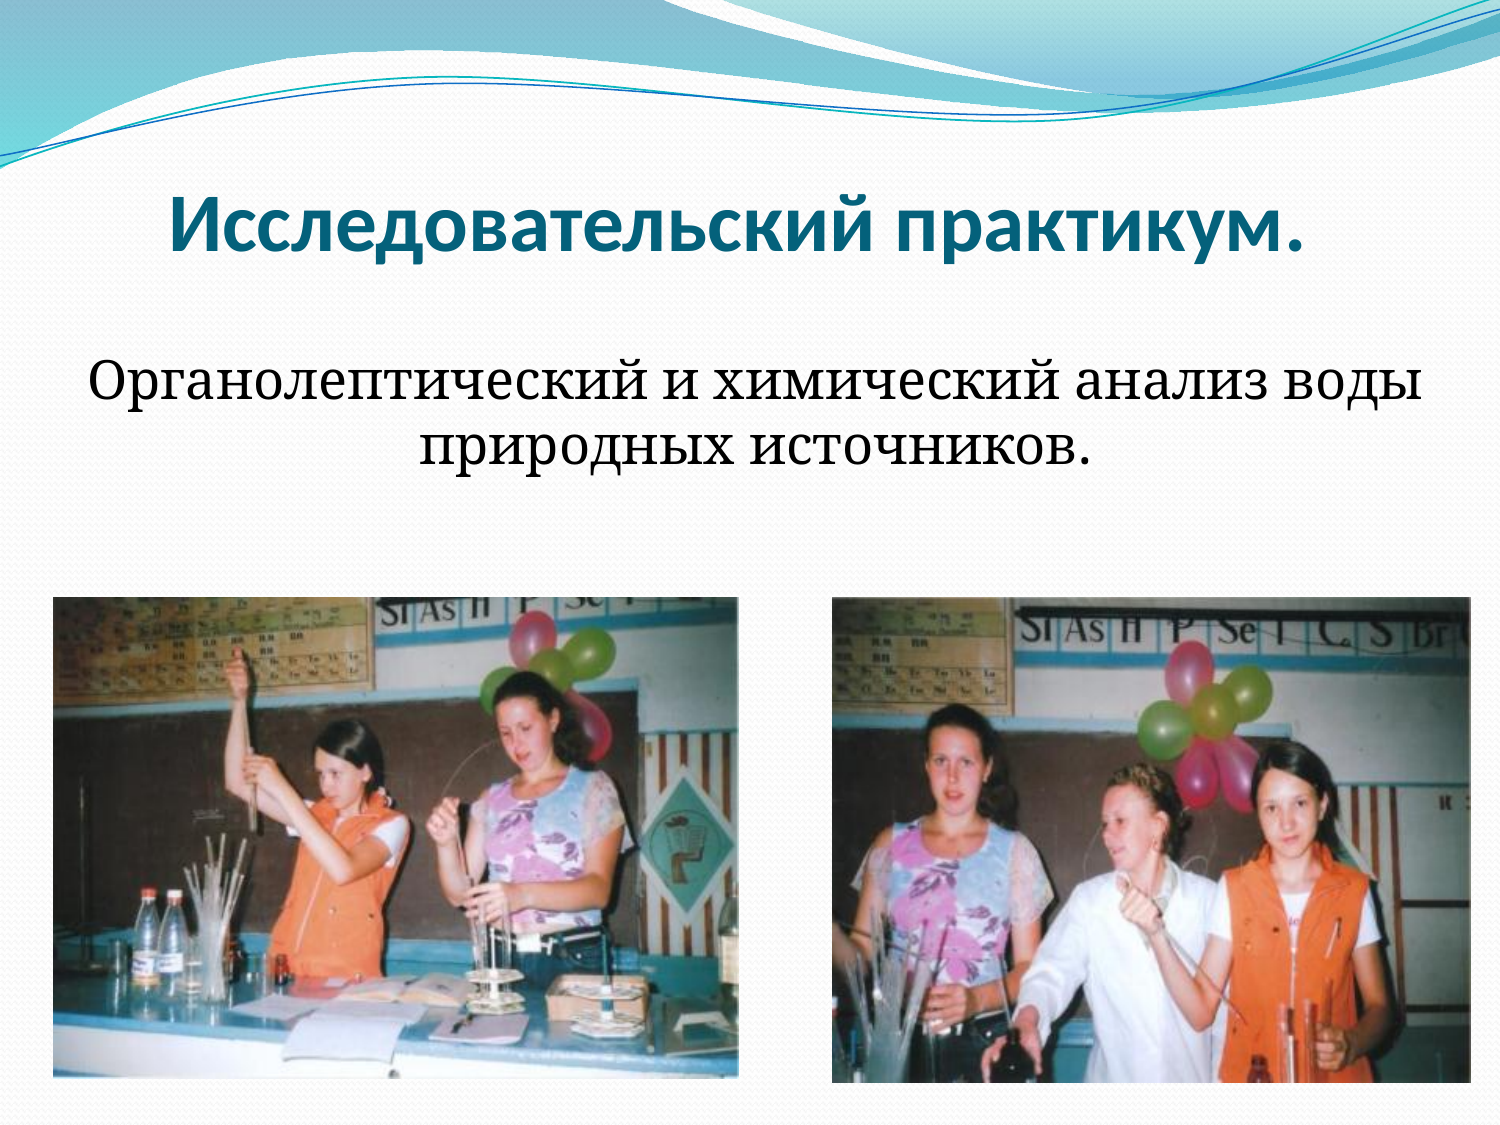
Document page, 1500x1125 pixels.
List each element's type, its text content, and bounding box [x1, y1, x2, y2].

picture [52, 597, 739, 1079]
title Исследовательский практикум. [53, 42, 1423, 269]
picture [832, 597, 1471, 1083]
subtitle Органолептический и химический анализ воды природных источников. [64, 338, 1447, 1024]
